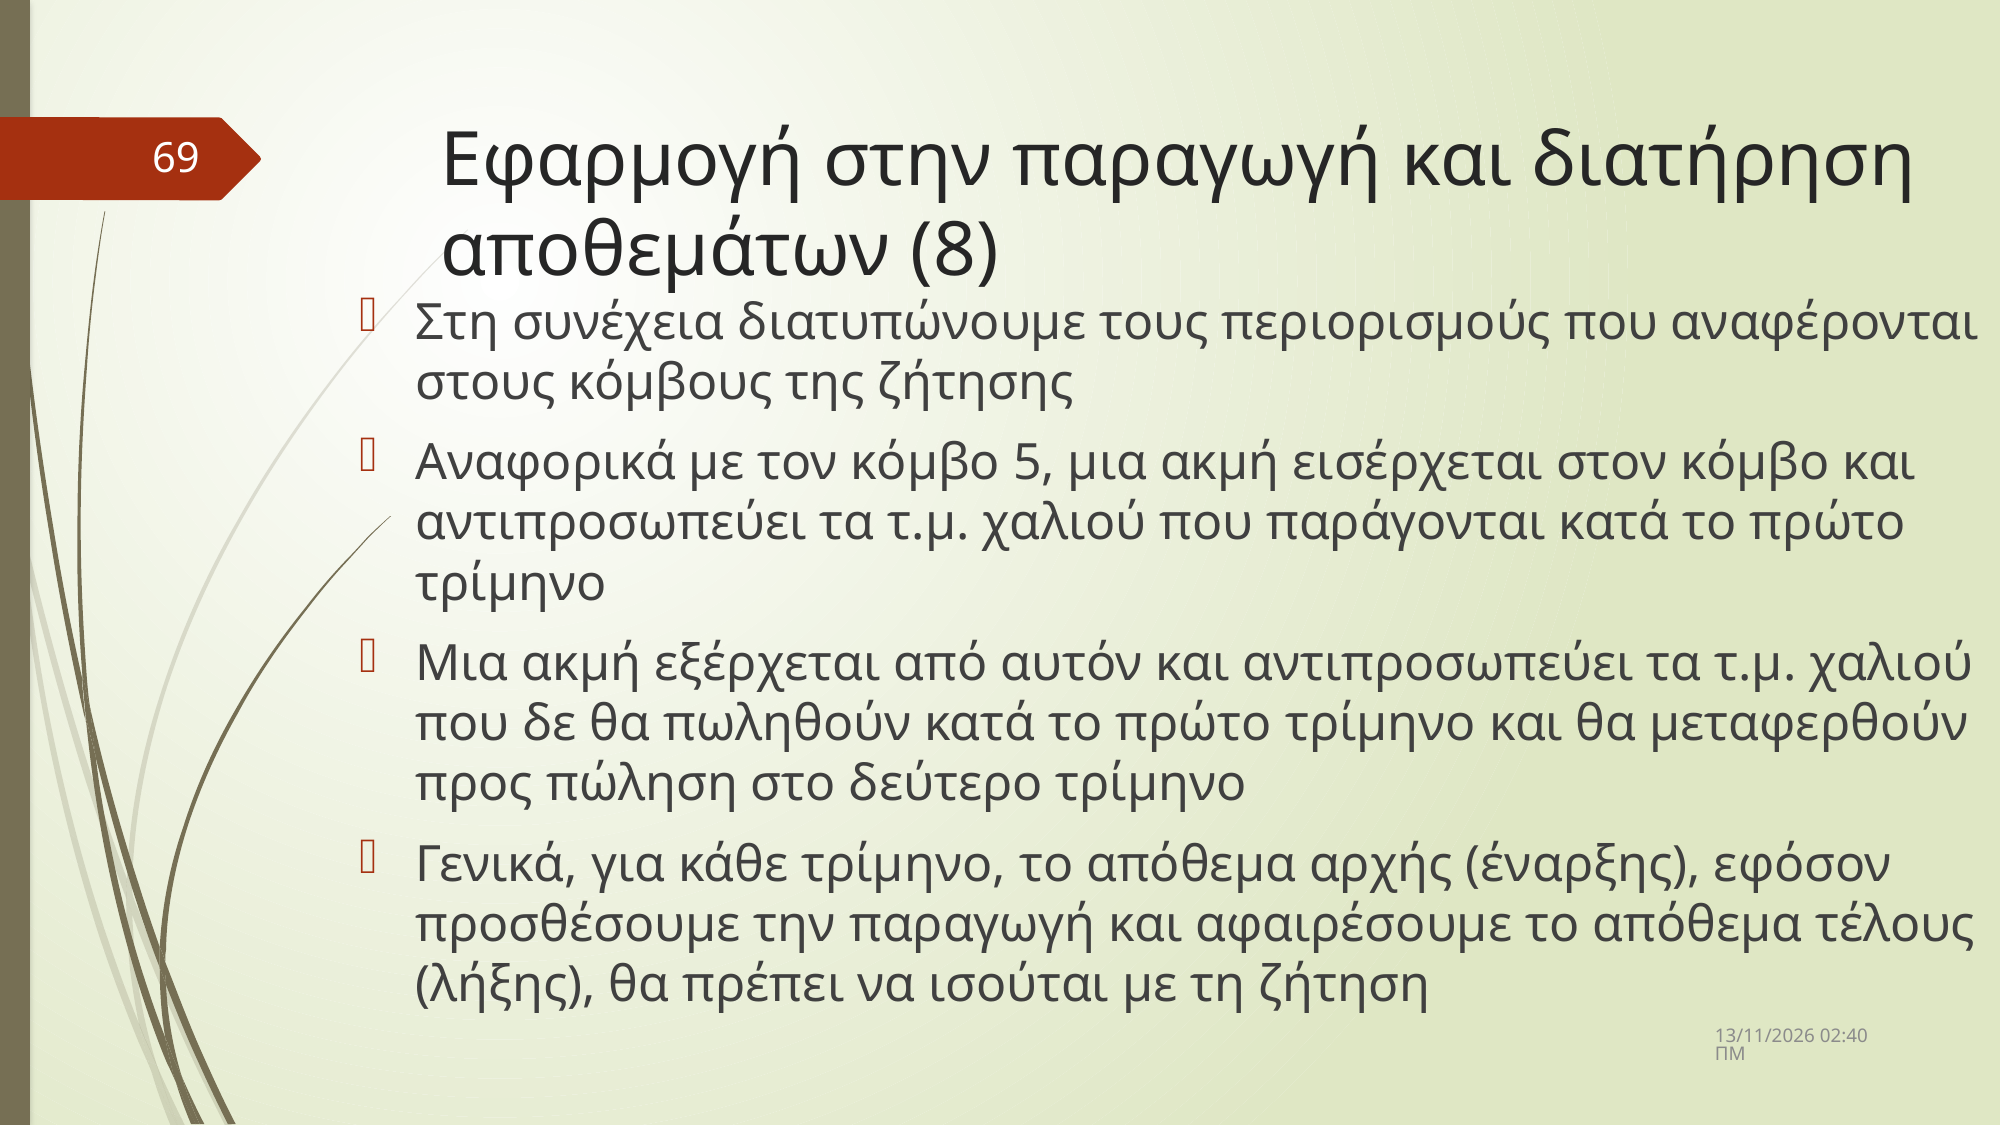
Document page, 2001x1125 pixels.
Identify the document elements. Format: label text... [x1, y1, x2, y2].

list Στη συνέχεια διατυπώνουμε τους περιορισμούς που αναφέρονται στους κόμβους της ζήτησης Αναφορικά με τον κόμβο 5, μια ακμή εισέρχεται στον κόμβο και αντιπροσωπεύει τα τ.μ. χαλιού που παράγονται κατά το πρώτο τρίμηνο Μια ακμή εξέρχεται από αυτόν και αντιπροσωπεύει τα τ.μ. χαλιού που δε θα πωληθούν κατά το πρώτο τρίμηνο και θα μεταφερθούν προς πώληση στο δεύτερο τρίμηνο Γενικά, για κάθε τρίμηνο, το απόθεμα αρχής (έναρξης), εφόσον προσθέσουμε την παραγωγή και αφαιρέσουμε το απόθεμα τέλους (λήξης), θα πρέπει να ισούται με τη ζήτηση [344, 281, 2000, 1113]
title Εφαρμογή στην παραγωγή και διατήρηση αποθεμάτων (8) [425, 102, 1986, 281]
slide_number 69 [87, 129, 216, 190]
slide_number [1699, 1005, 1888, 1067]
